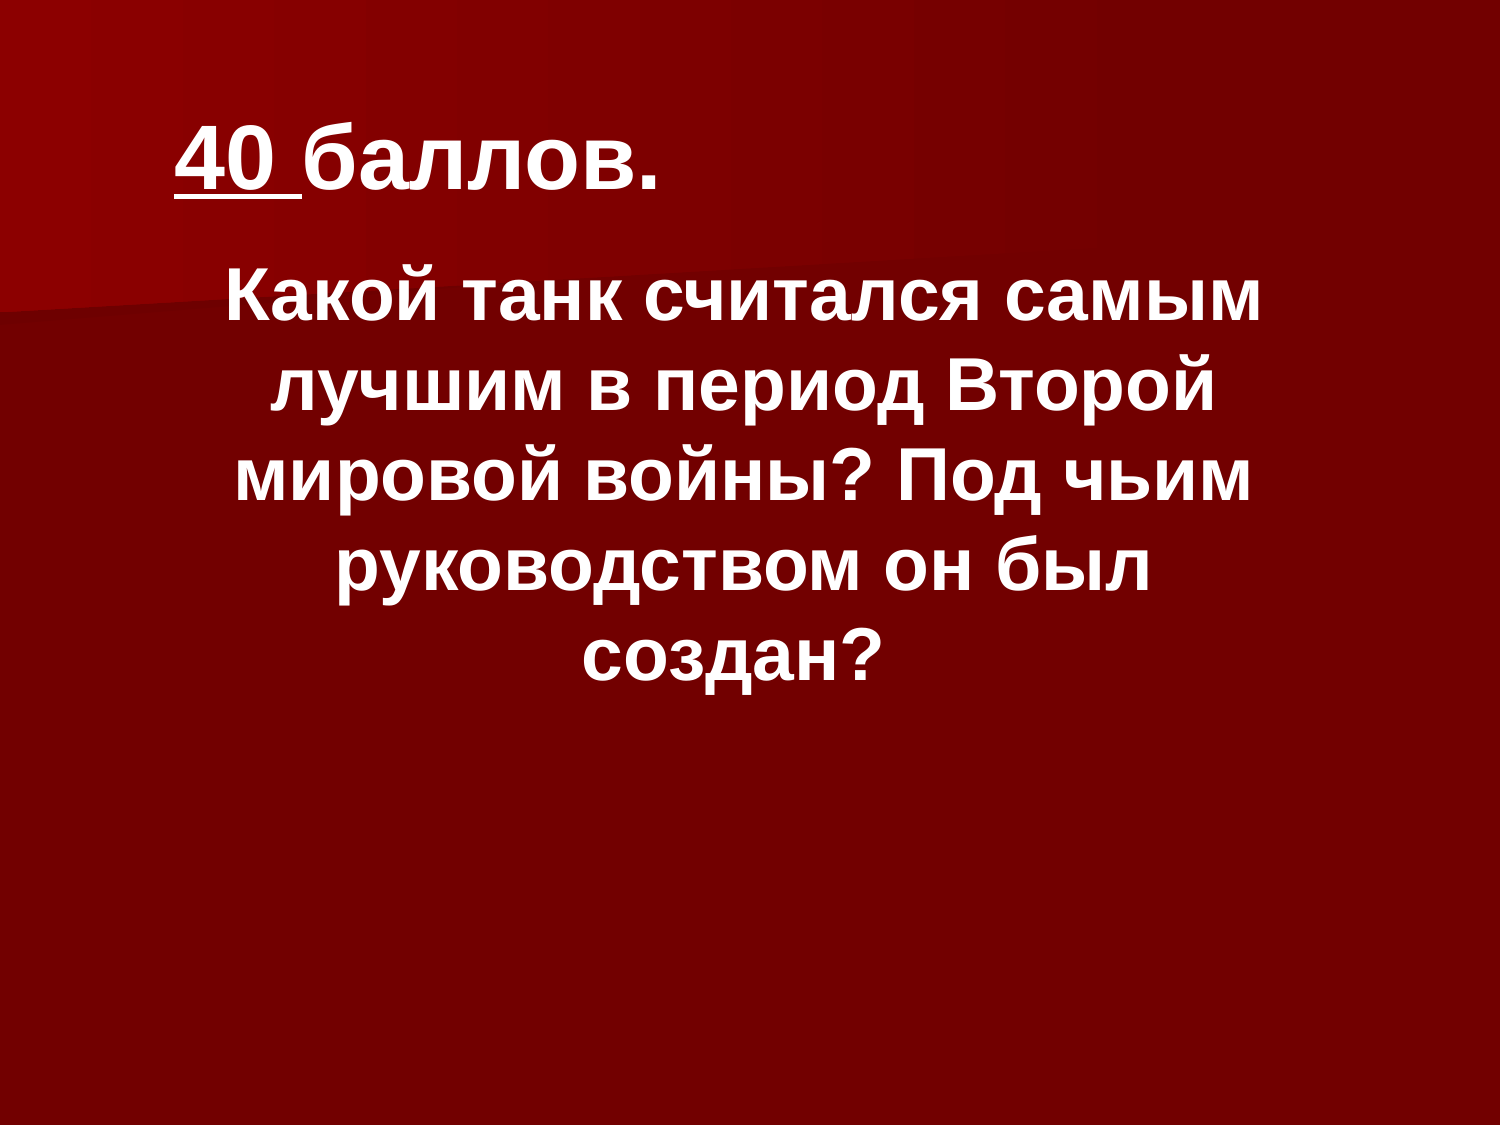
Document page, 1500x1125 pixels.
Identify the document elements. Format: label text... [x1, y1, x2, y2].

text_box 40 баллов. Какой танк считался самым лучшим в период Второй мировой войны? Под чьим руководством он был создан? [159, 90, 1329, 703]
